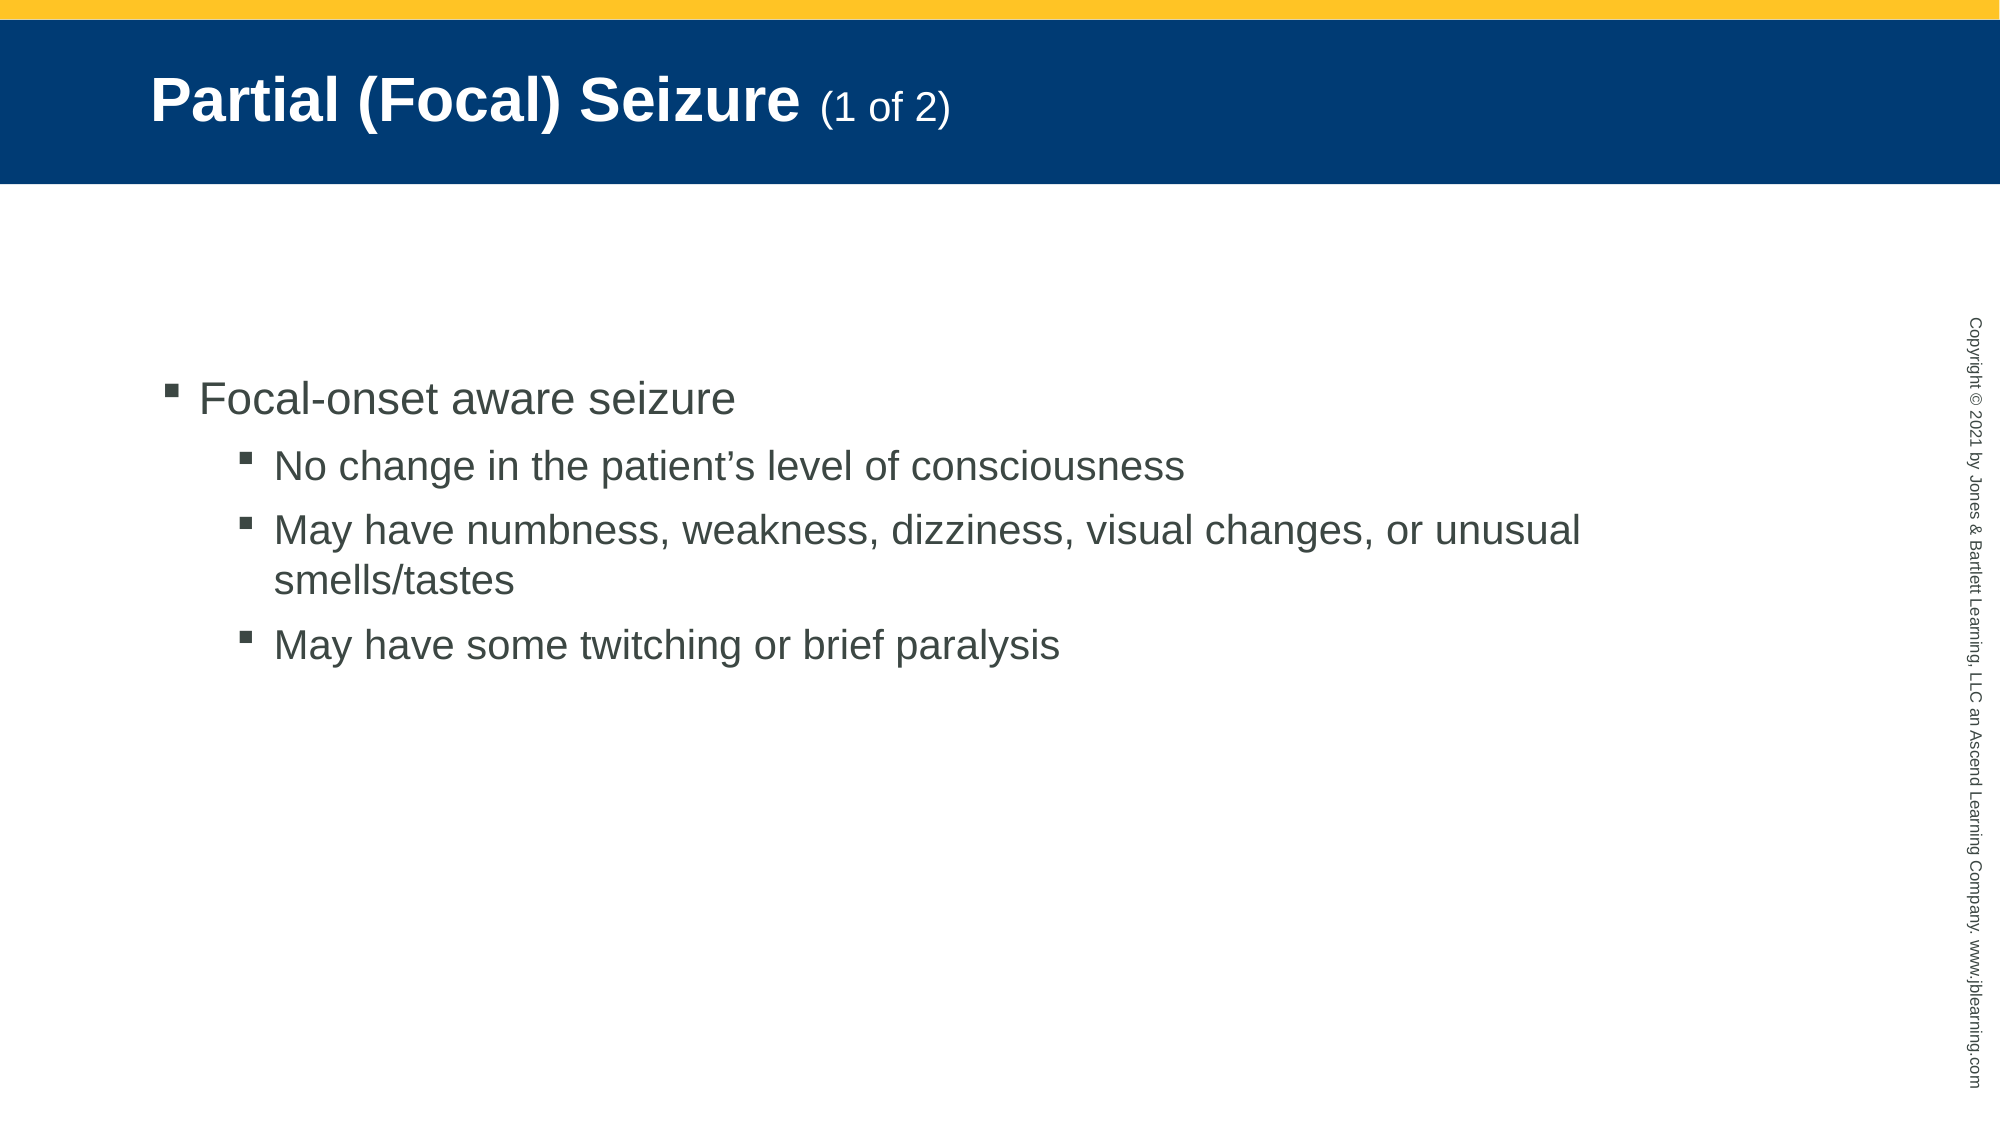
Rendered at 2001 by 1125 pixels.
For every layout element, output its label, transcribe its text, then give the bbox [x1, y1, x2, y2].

list Focal-onset aware seizure No change in the patient’s level of consciousness May have numbness, weakness, dizziness, visual changes, or unusual smells/tastes May have some twitching or brief paralysis [146, 361, 1859, 1016]
title Partial (Focal) Seizure (1 of 2) [0, 19, 2000, 185]
